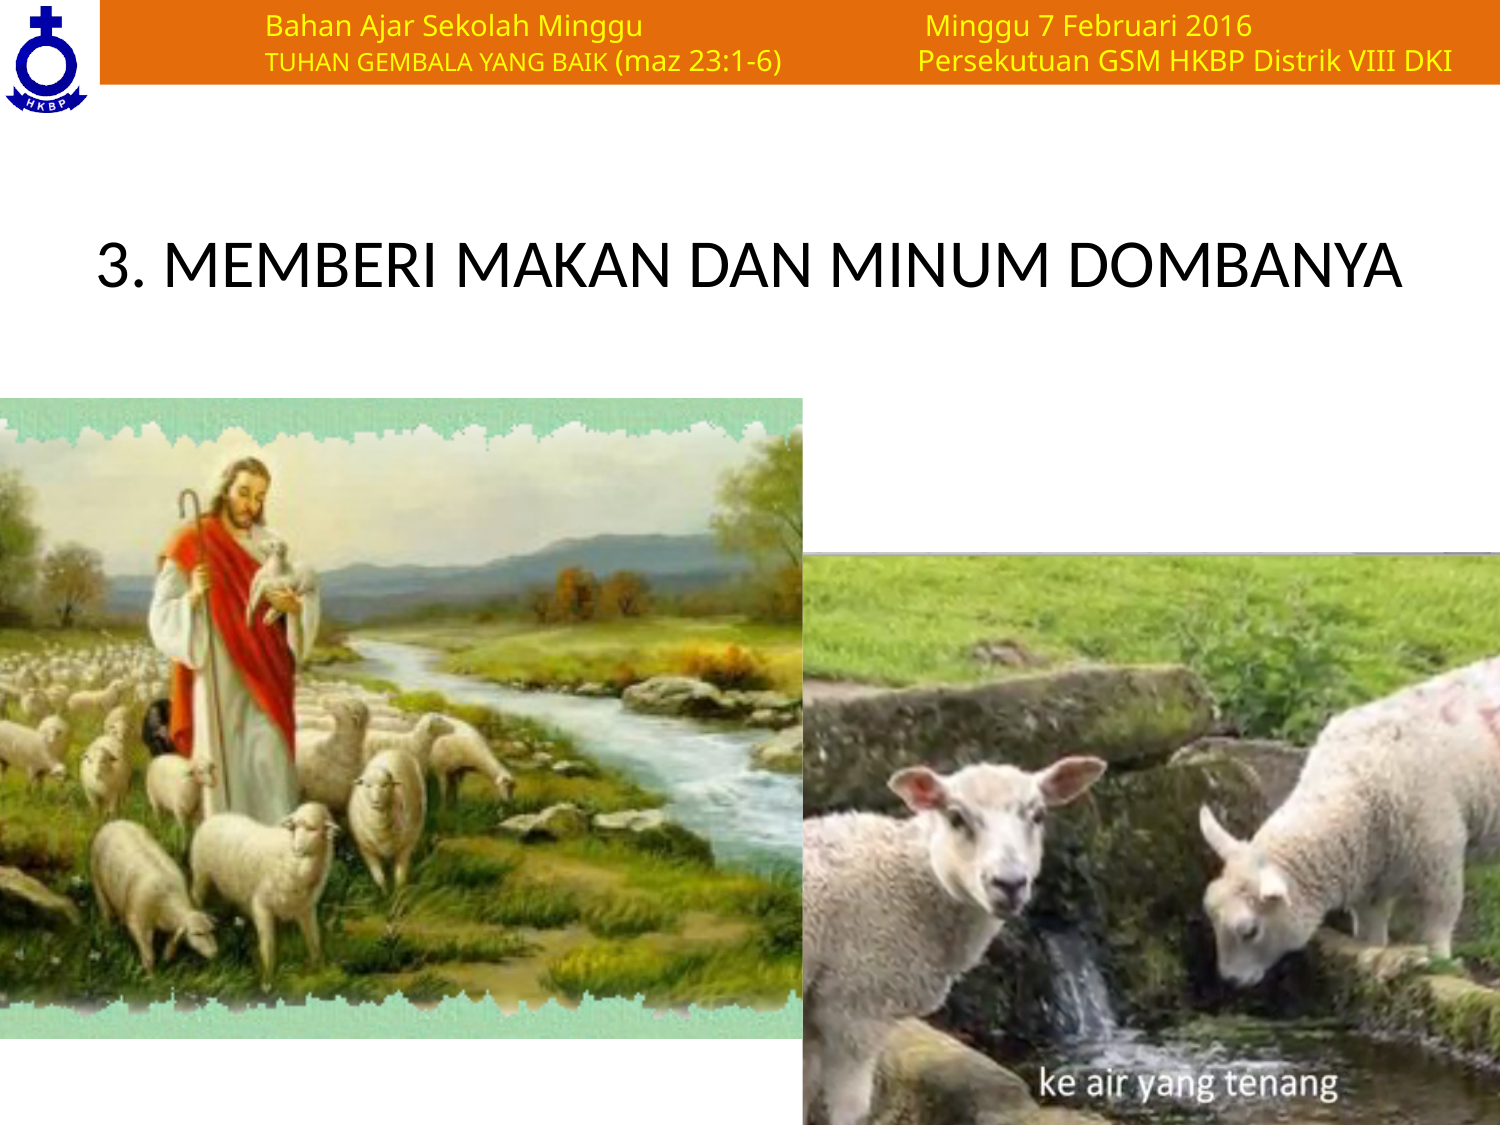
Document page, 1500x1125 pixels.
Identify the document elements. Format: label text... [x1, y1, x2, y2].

picture [0, 398, 1500, 1125]
title 3. MEMBERI MAKAN DAN MINUM DOMBANYA [75, 211, 1425, 399]
picture [5, 6, 88, 113]
